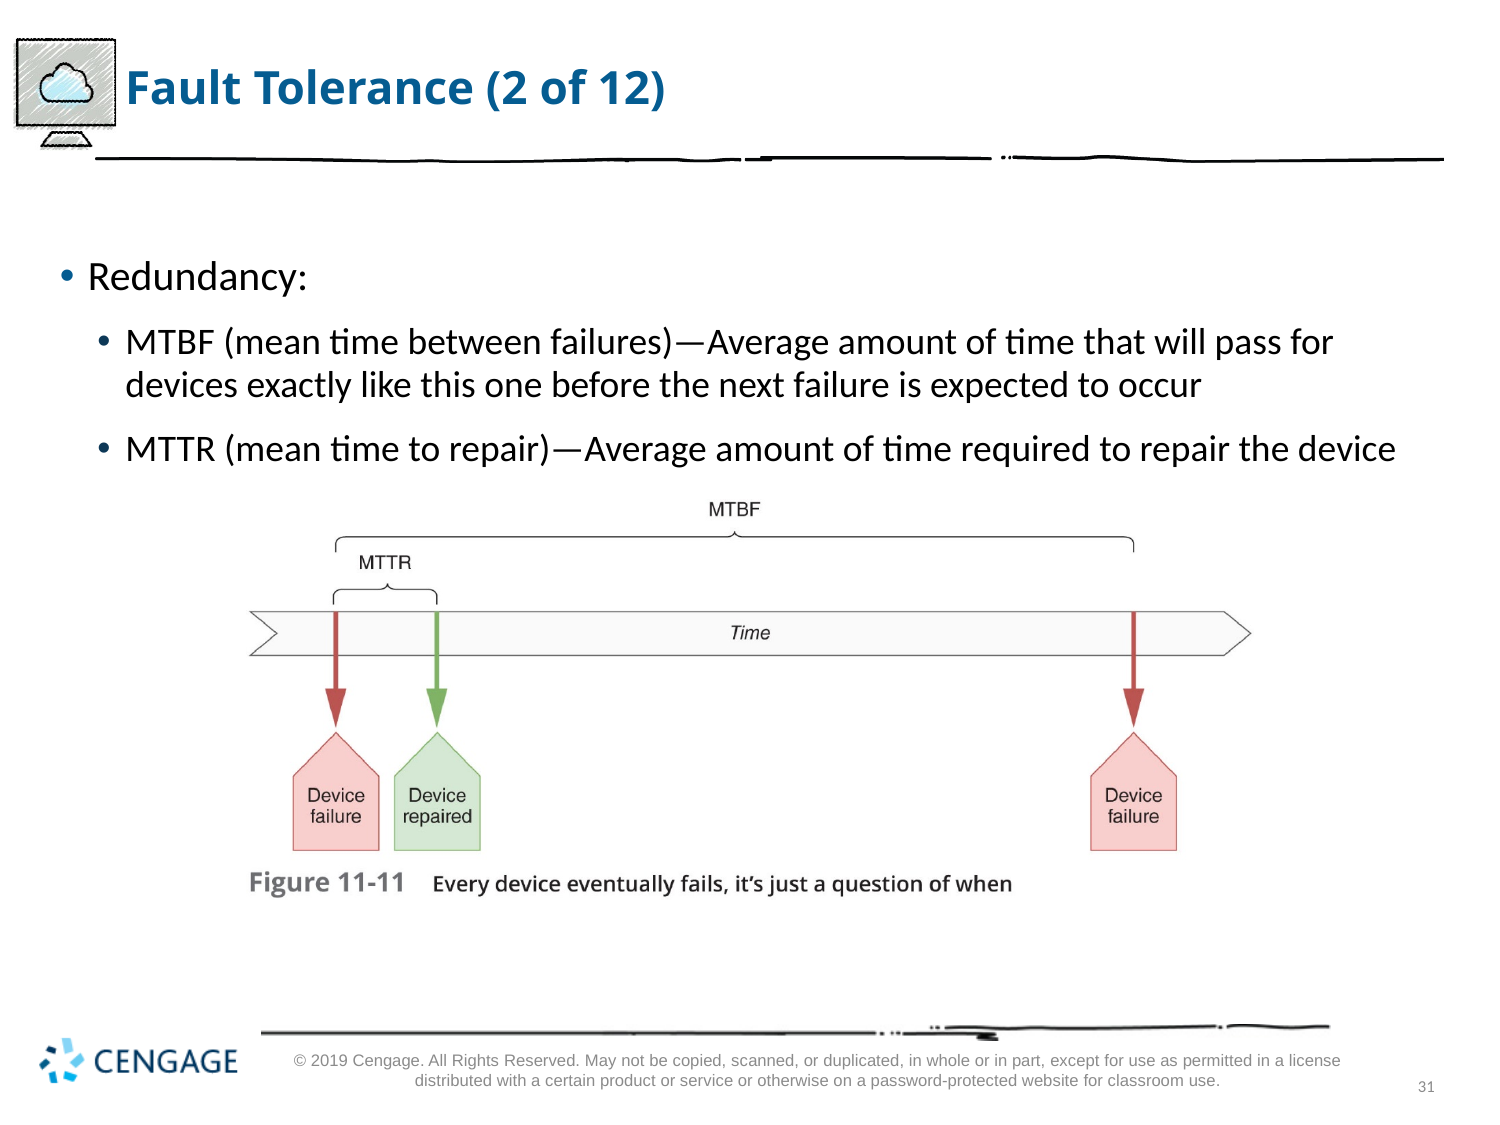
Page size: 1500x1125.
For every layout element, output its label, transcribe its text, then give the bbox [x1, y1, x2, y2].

picture [19, 1024, 250, 1096]
picture [95, 155, 1444, 163]
list Redundancy: M T B F (mean time between failures)—Average amount of time that will pass for devices exactly like this one before the next failure is expected to occur M T T R (mean time to repair)—Average amount of time required to repair the device [59, 252, 1441, 472]
picture [261, 1024, 1331, 1041]
picture [13, 36, 117, 151]
title Fault Tolerance (2 of 12) [125, 66, 1442, 116]
footer © 2019 Cengage. All Rights Reserved. May not be copied, scanned, or duplicated, in whole or in part, except for use as permitted in a license distributed with a certain product or service or otherwise on a password-protected website for classroom use. [262, 1050, 1375, 1091]
picture [246, 499, 1254, 901]
